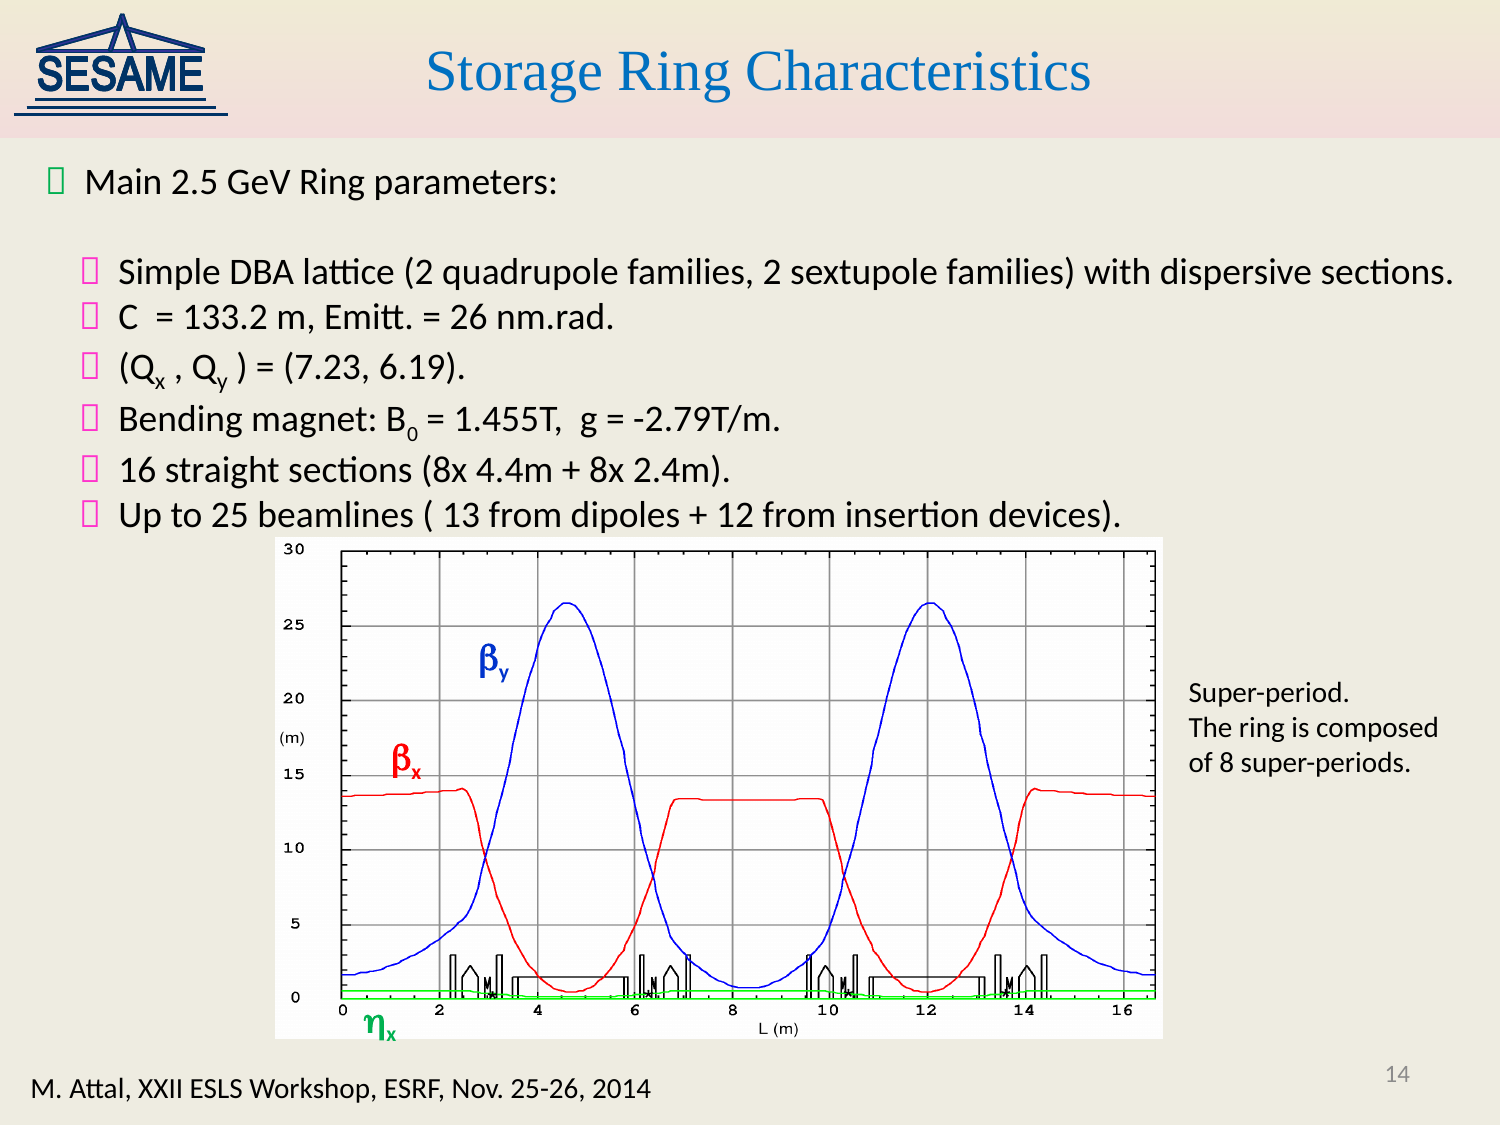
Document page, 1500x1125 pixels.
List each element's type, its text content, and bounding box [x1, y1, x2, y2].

slide_number 14 [1074, 1042, 1425, 1103]
text_box Storage Ring Characteristics [410, 24, 1108, 110]
picture [12, 12, 233, 119]
text_box  Main 2.5 GeV Ring parameters:  Simple DBA lattice (2 quadrupole families, 2 sextupole families) with dispersive sections.  C = 133.2 m, Emitt. = 26 nm.rad.  (Qx , Qy ) = (7.23, 6.19).  Bending magnet: B0 = 1.455T, g = -2.79T/m.  16 straight sections (8x 4.4m + 8x 2.4m).  Up to 25 beamlines ( 13 from dipoles + 12 from insertion devices). [13, 149, 1471, 588]
picture [274, 537, 1163, 1039]
text_box Super-period. The ring is composed of 8 super-periods. [1173, 666, 1461, 786]
text_box M. Attal, XXII ESLS Workshop, ESRF, Nov. 25-26, 2014 [15, 1062, 667, 1113]
text_box x [349, 1048, 412, 1054]
text_box [0, 0, 1500, 139]
